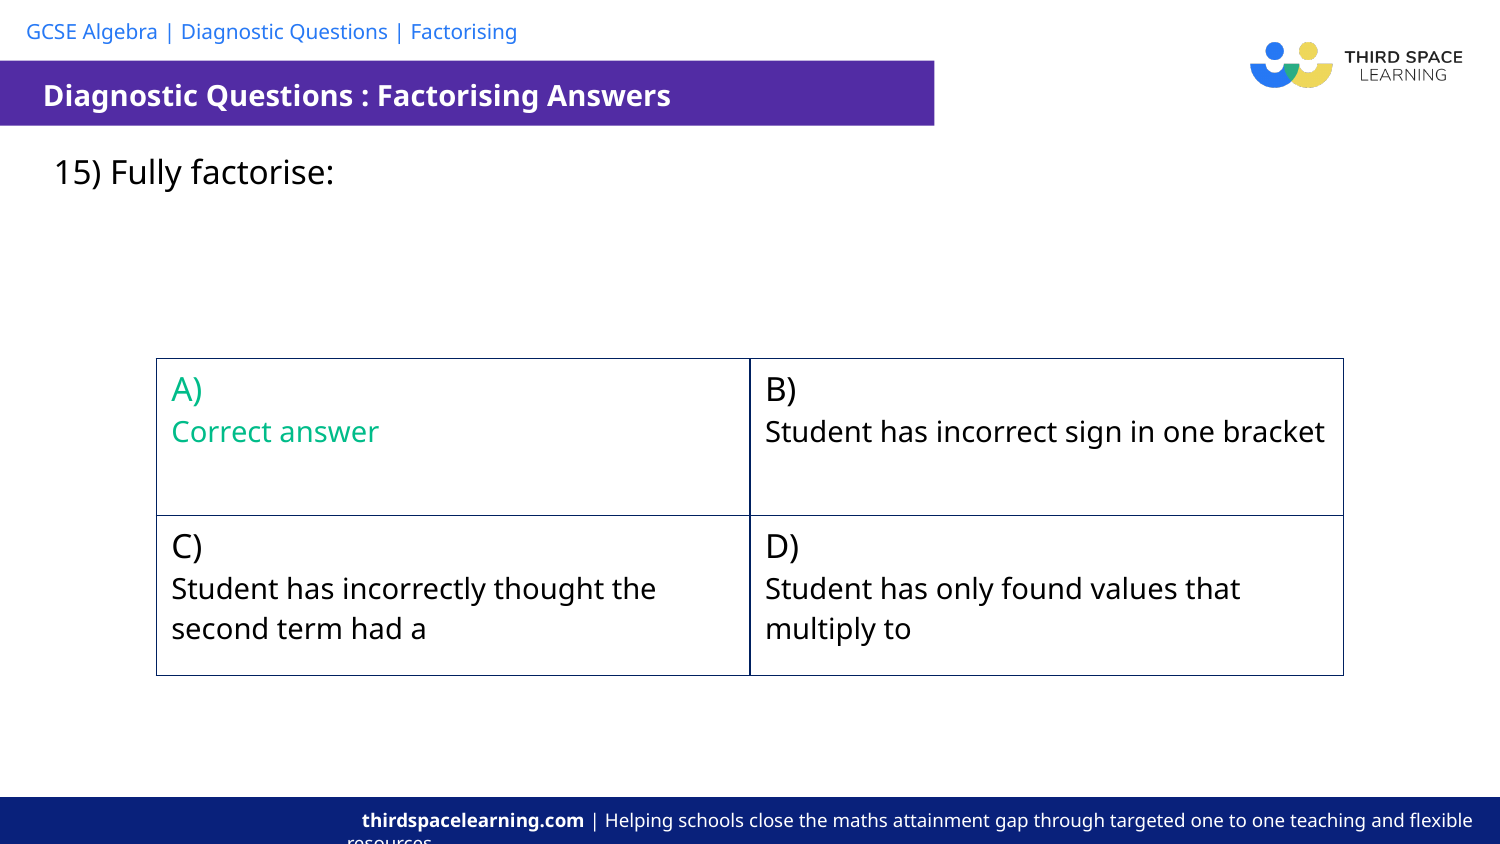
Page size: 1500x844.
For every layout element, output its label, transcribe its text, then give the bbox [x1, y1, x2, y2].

text_box Diagnostic Questions : Factorising Answers [27, 61, 849, 127]
picture [1250, 33, 1465, 99]
